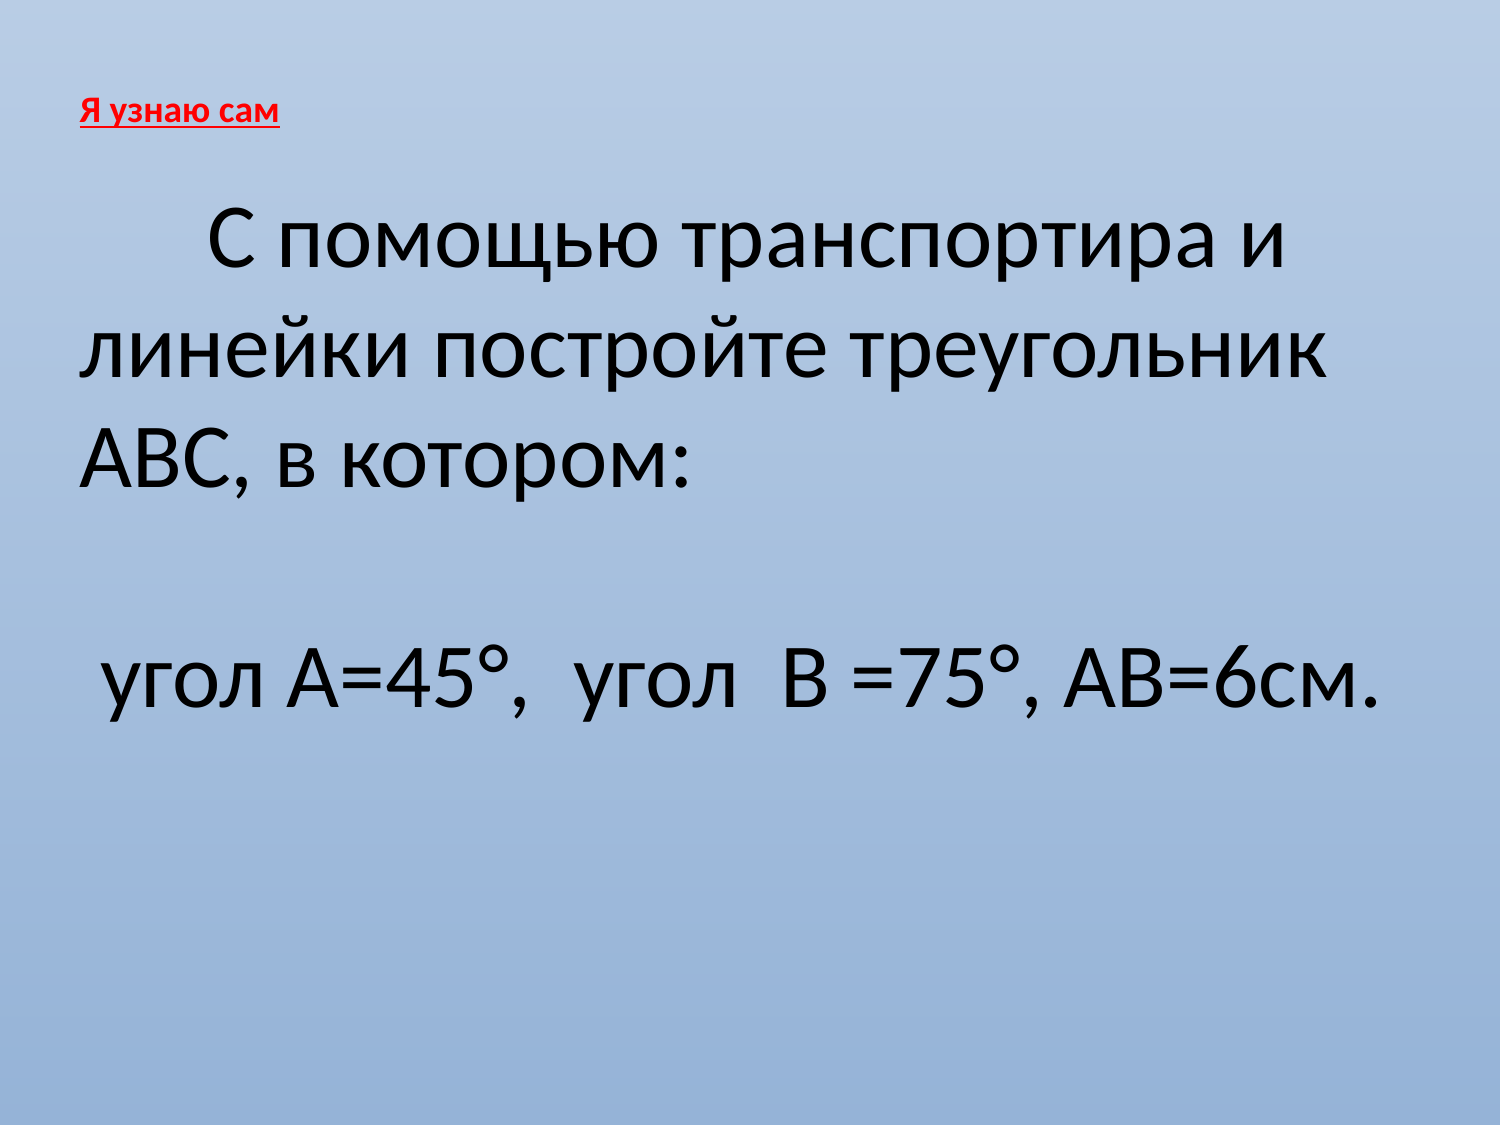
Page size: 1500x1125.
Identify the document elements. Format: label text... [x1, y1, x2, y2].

text_box Я узнаю сам С помощью транспортира и линейки постройте треугольник АВС, в котором: угол А=45°, угол В =75°, АВ=6см. [64, 78, 1436, 843]
